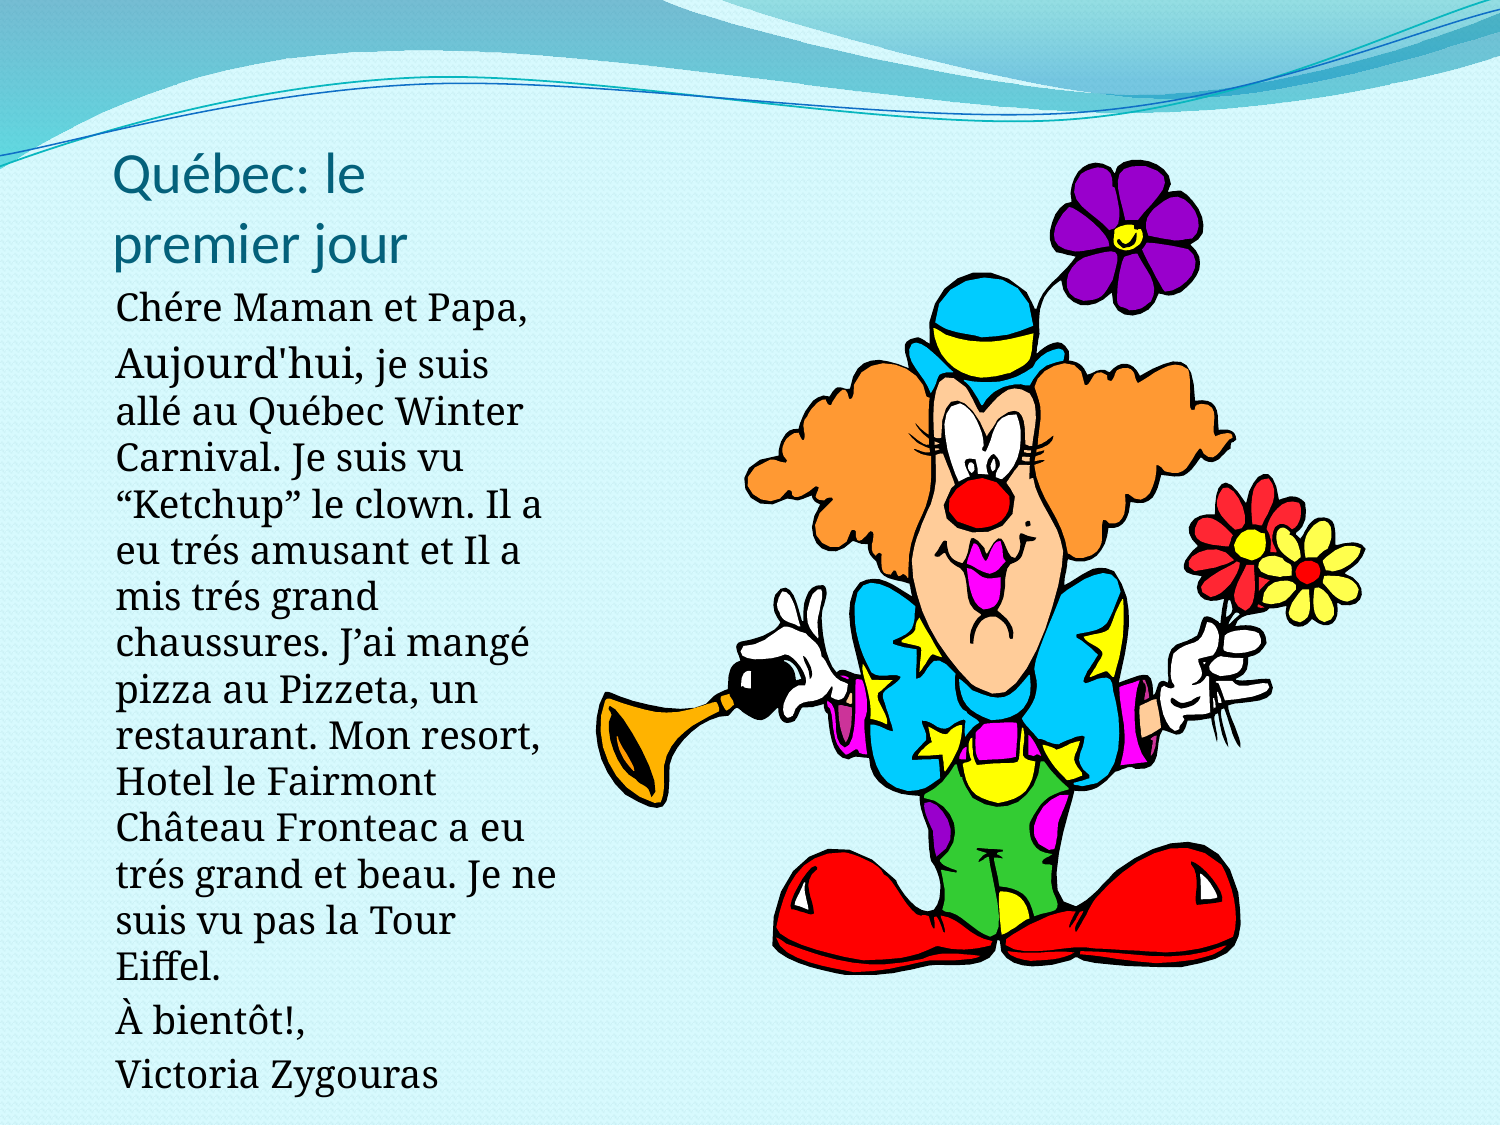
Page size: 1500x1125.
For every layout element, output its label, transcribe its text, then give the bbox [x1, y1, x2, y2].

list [587, 137, 1384, 976]
title Québec: le premier jour [112, 84, 563, 274]
list Chére Maman et Papa, Aujourd'hui, je suis allé au Québec Winter Carnival. Je suis vu “Ketchup” le clown. Il a eu trés amusant et Il a mis trés grand chaussures. J’ai mangé pizza au Pizzeta, un restaurant. Mon resort, Hotel le Fairmont Château Fronteac a eu trés grand et beau. Je ne suis vu pas la Tour Eiffel. À bientôt!, Victoria Zygouras [112, 274, 563, 1026]
